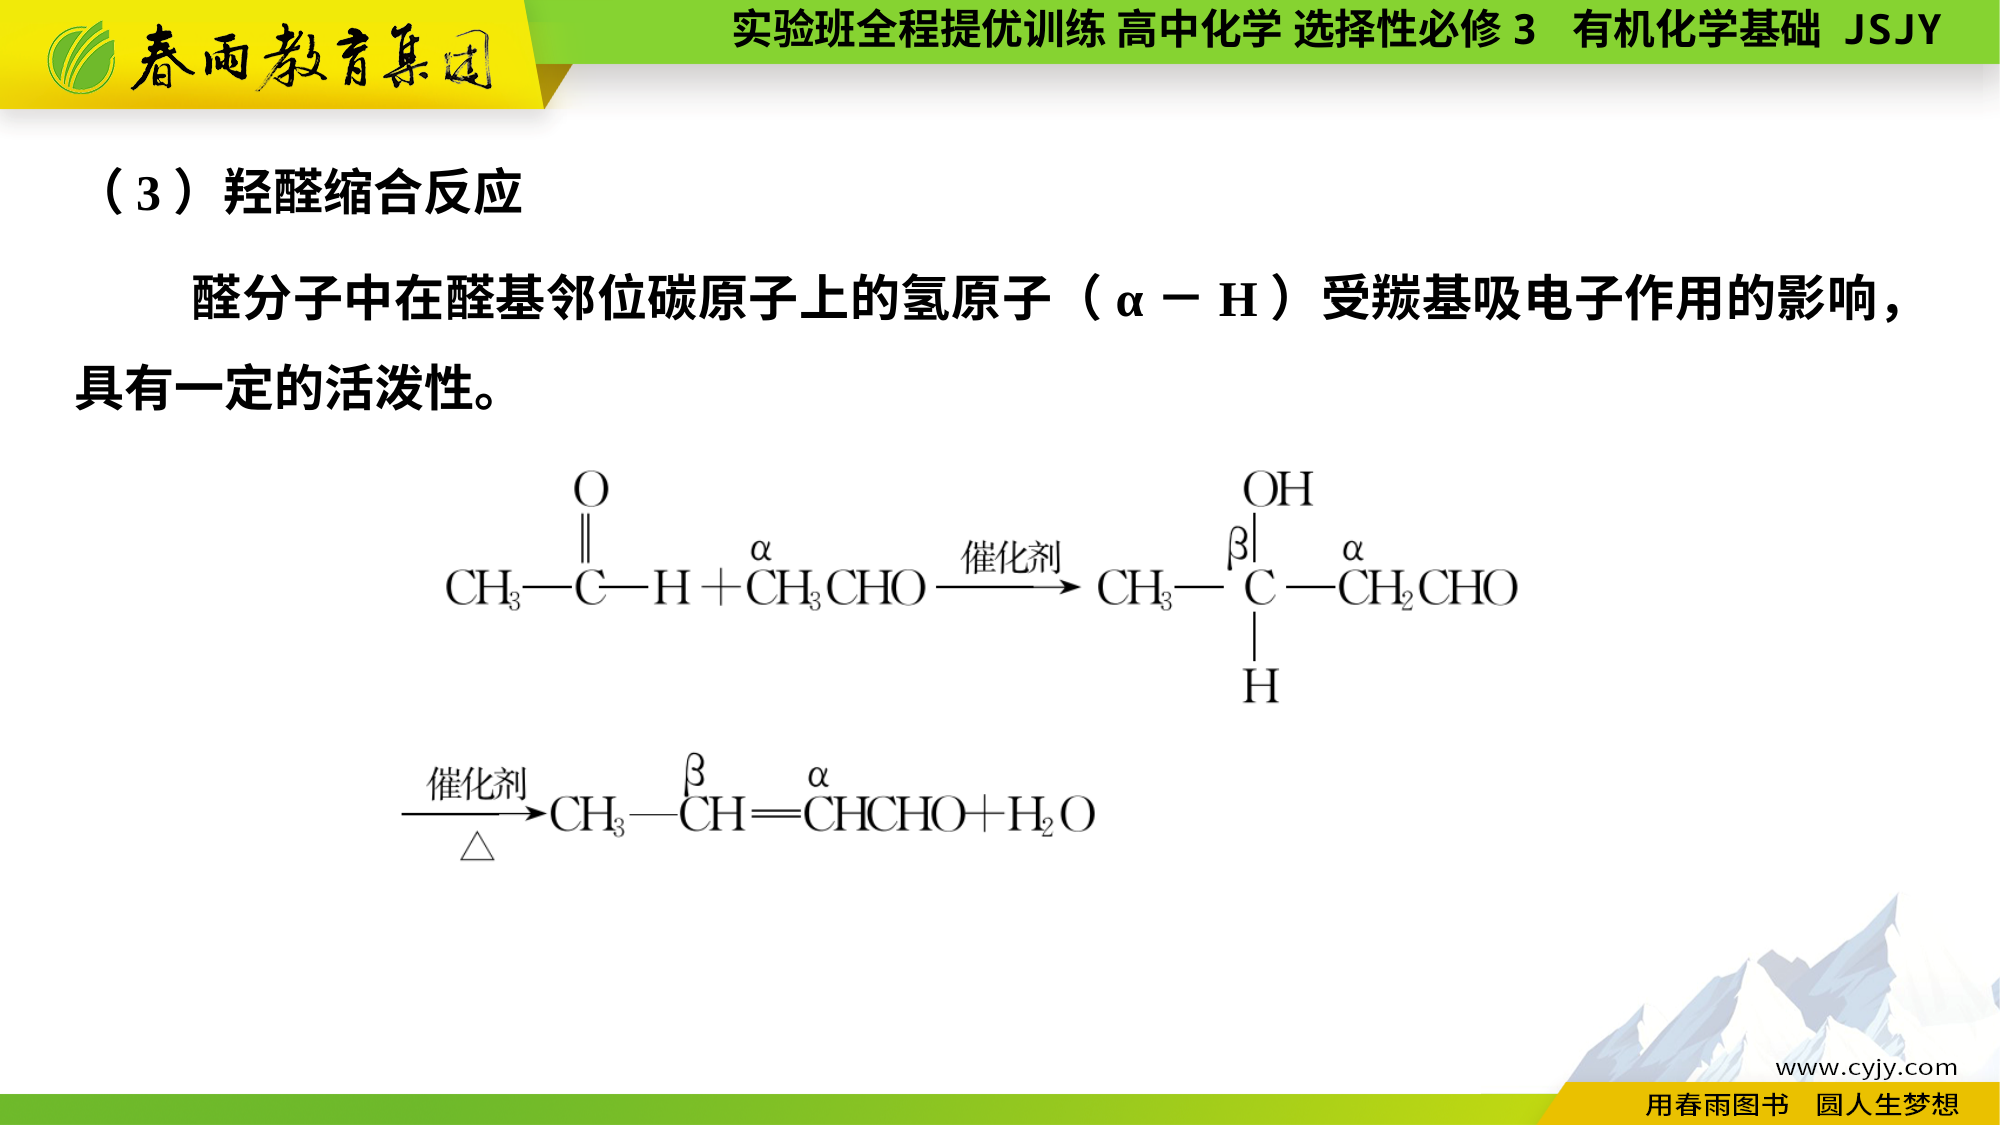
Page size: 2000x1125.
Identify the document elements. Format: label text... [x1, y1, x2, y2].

picture [0, 0, 2000, 1125]
list （3）羟醛缩合反应 醛分子中在醛基邻位碳原子上的氢原子（α－H）受羰基吸电子作用的影响，具有一定的活泼性。 [59, 122, 1944, 427]
